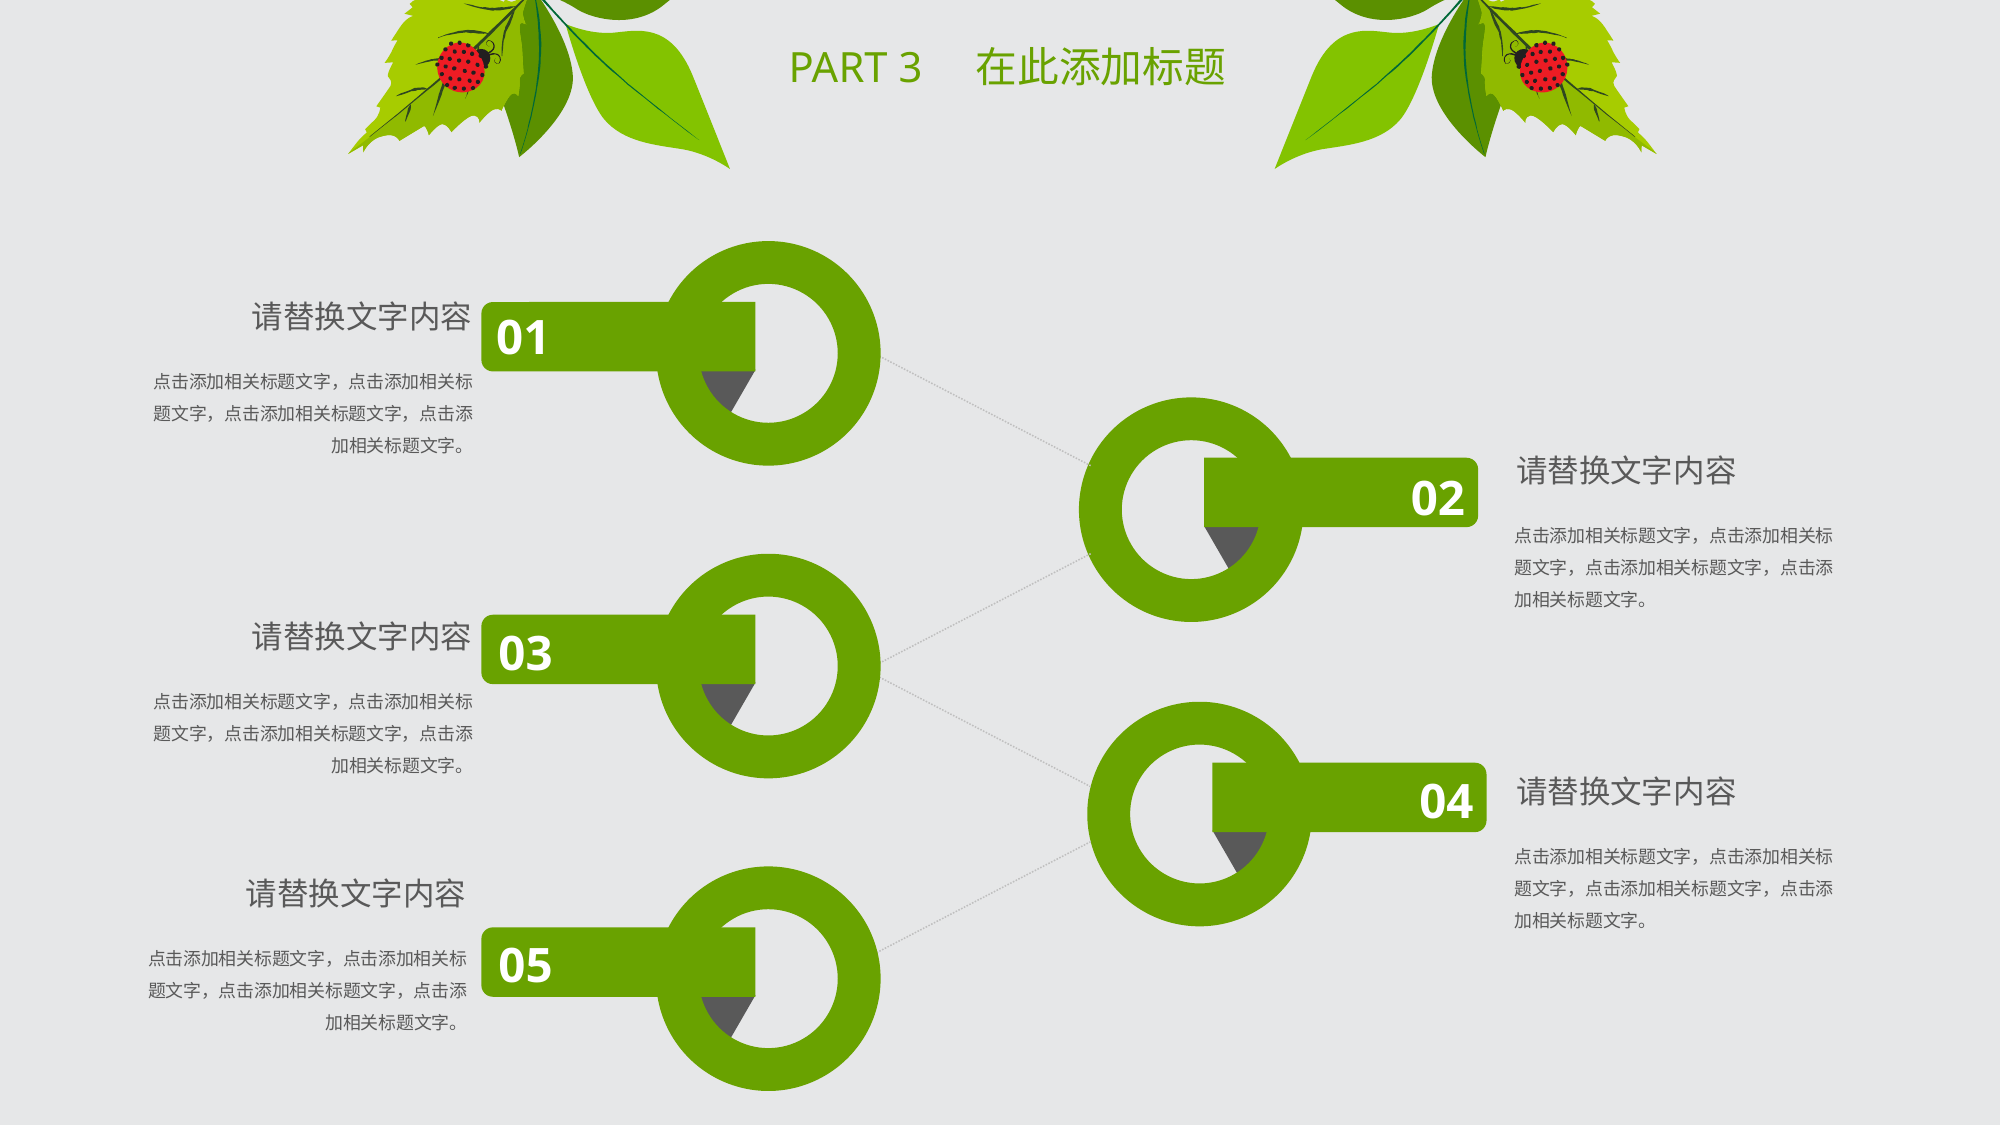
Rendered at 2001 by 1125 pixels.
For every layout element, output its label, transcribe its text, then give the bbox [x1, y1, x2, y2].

text_box 点击添加相关标题文字，点击添加相关标题文字，点击添加相关标题文字，点击添加相关标题文字。 [123, 929, 483, 1041]
text_box [1202, 524, 1256, 567]
text_box [703, 372, 756, 411]
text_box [873, 841, 1091, 954]
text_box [364, 0, 1641, 176]
text_box [656, 552, 882, 780]
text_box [1204, 457, 1479, 528]
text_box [873, 553, 1091, 666]
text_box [873, 674, 1091, 787]
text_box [481, 614, 756, 685]
text_box 点击添加相关标题文字，点击添加相关标题文字，点击添加相关标题文字，点击添加相关标题文字。 [129, 352, 489, 464]
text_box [481, 927, 756, 997]
text_box 请替换文字内容 [230, 866, 481, 919]
text_box [703, 685, 756, 724]
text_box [481, 301, 756, 372]
text_box [1077, 396, 1304, 624]
text_box 请替换文字内容 [1501, 443, 1752, 497]
text_box [1086, 700, 1312, 928]
text_box 请替换文字内容 [236, 609, 487, 662]
text_box 点击添加相关标题文字，点击添加相关标题文字，点击添加相关标题文字，点击添加相关标题文字。 [1499, 506, 1859, 618]
text_box [656, 865, 882, 1093]
text_box [703, 993, 758, 1037]
text_box 点击添加相关标题文字，点击添加相关标题文字，点击添加相关标题文字，点击添加相关标题文字。 [1499, 827, 1859, 939]
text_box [873, 353, 1091, 466]
text_box [1212, 833, 1264, 872]
text_box 请替换文字内容 [236, 289, 487, 342]
text_box [656, 240, 882, 467]
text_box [1212, 762, 1487, 833]
text_box 点击添加相关标题文字，点击添加相关标题文字，点击添加相关标题文字，点击添加相关标题文字。 [129, 672, 489, 784]
text_box 请替换文字内容 [1501, 765, 1752, 818]
